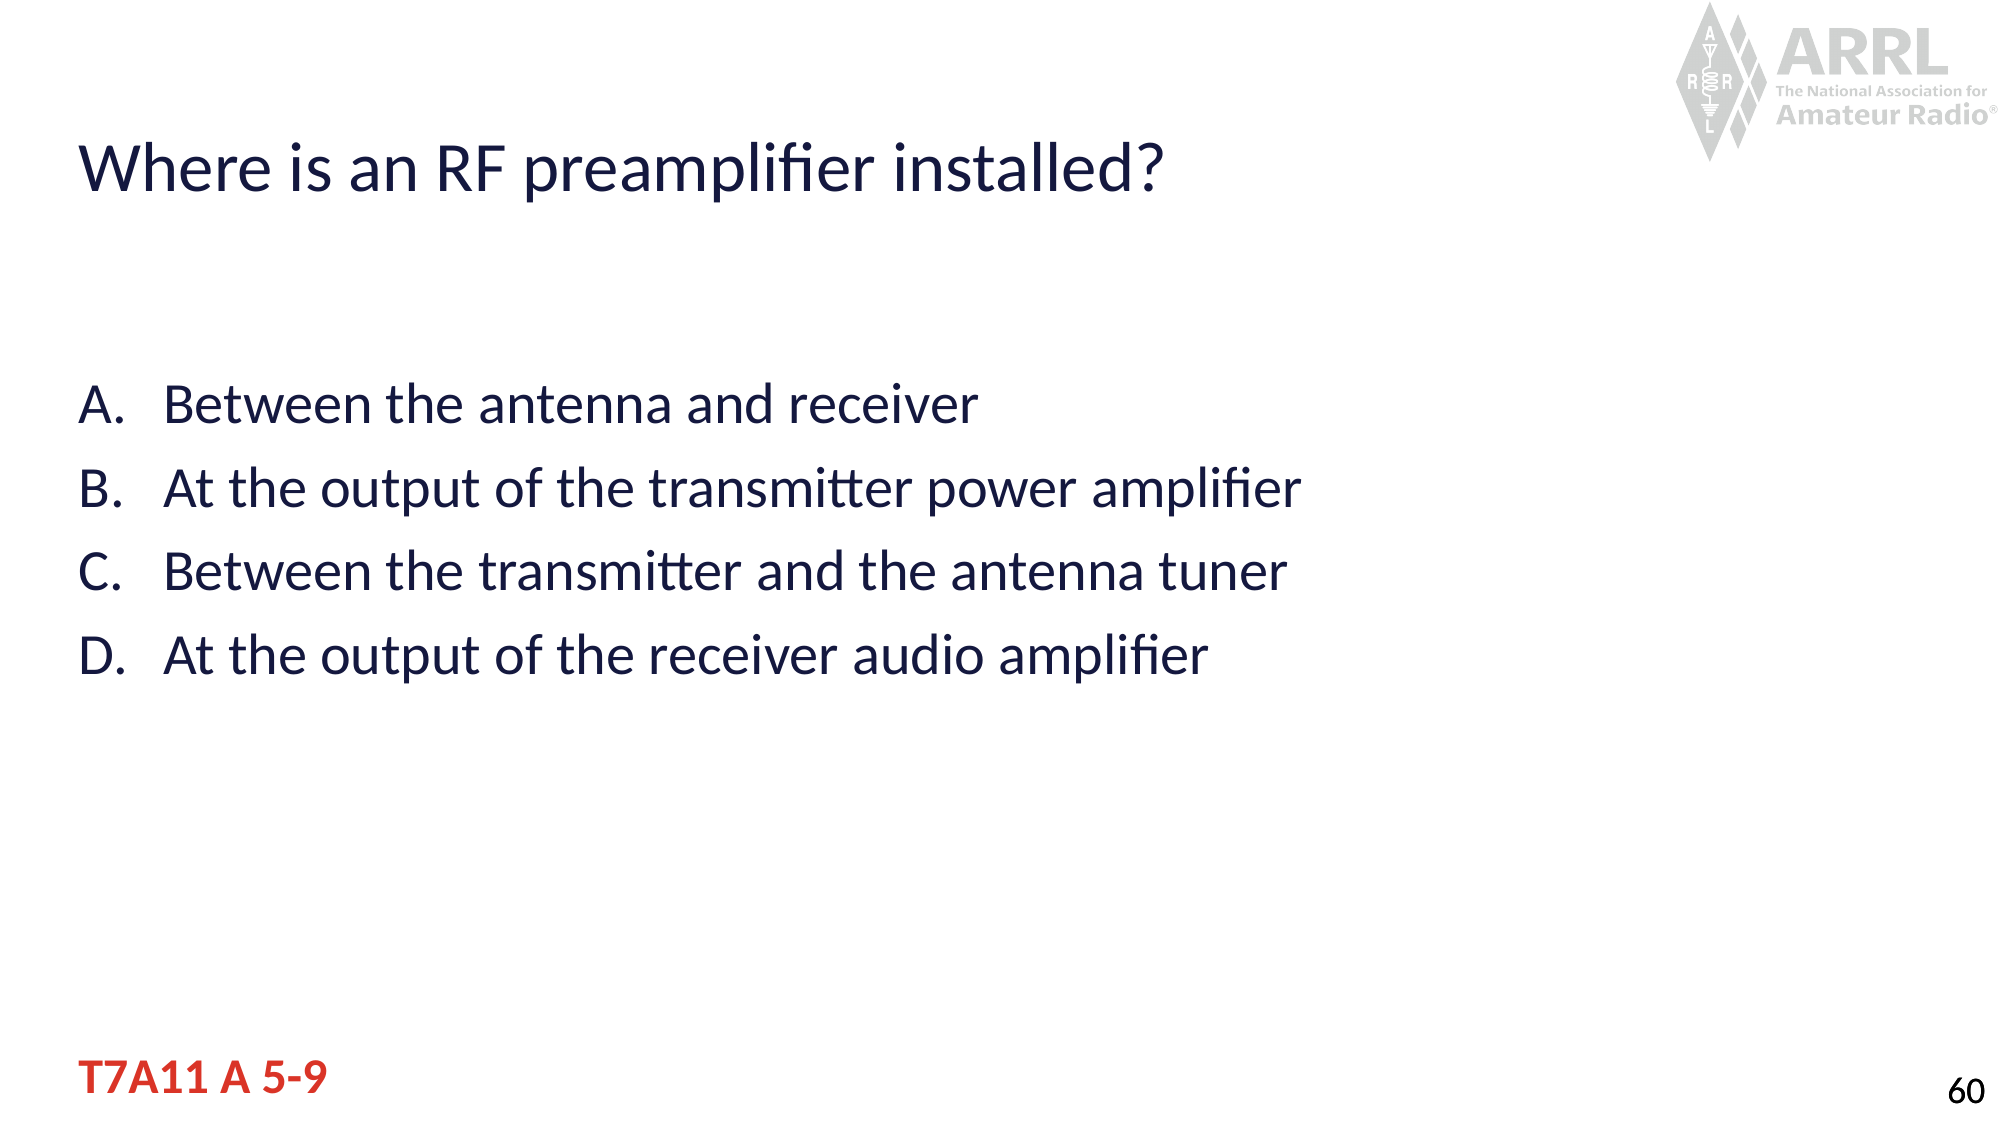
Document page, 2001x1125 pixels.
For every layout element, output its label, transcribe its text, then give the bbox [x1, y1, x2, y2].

list Between the antenna and receiver At the output of the transmitter power amplifier Between the transmitter and the antenna tuner At the output of the receiver audio amplifier [63, 365, 1863, 989]
text_box T7A11 A 5-9 [63, 1036, 921, 1112]
title Where is an RF preamplifier installed? [63, 59, 1863, 278]
picture [1674, 0, 2000, 164]
